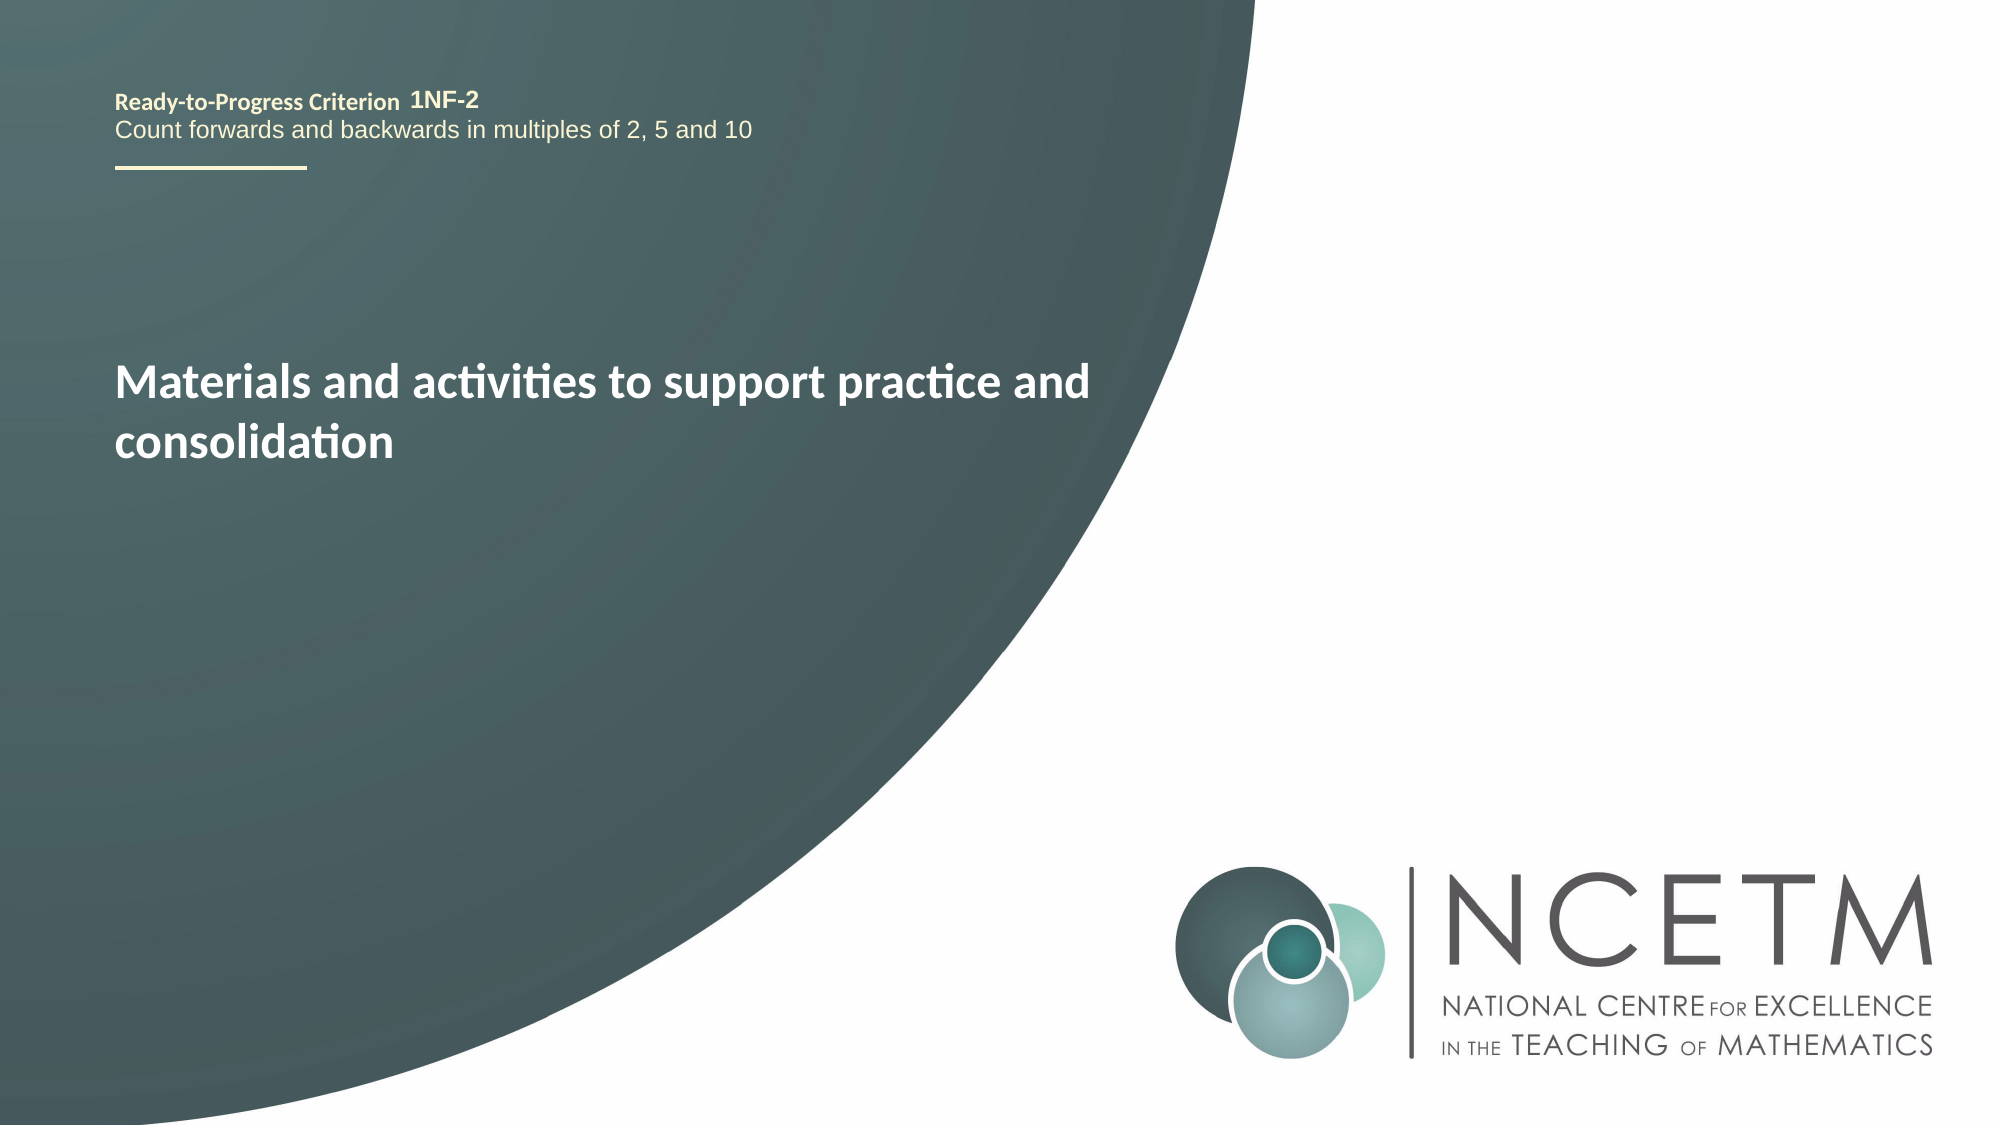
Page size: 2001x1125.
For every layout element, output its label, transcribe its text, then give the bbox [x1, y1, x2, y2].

list Count forwards and backwards in multiples of 2, 5 and 10 [99, 109, 1121, 160]
picture [0, 0, 2001, 1125]
list 1NF-2 [394, 79, 591, 130]
